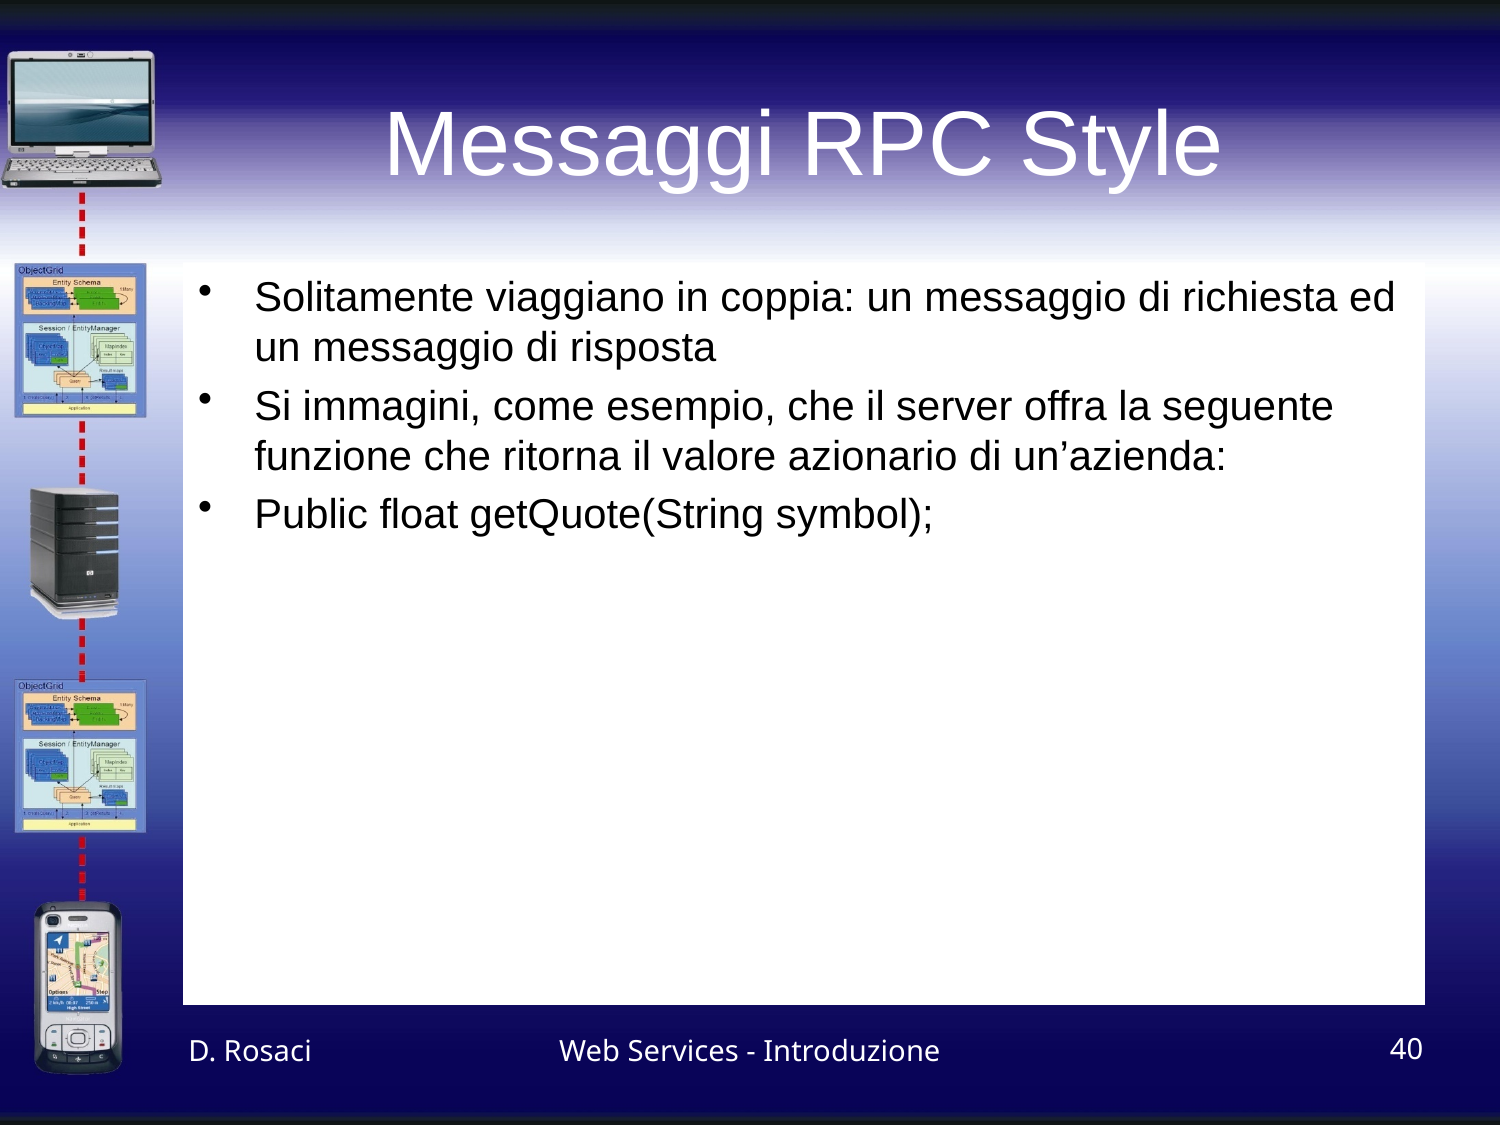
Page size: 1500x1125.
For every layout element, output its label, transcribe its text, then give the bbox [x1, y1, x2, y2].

list Solitamente viaggiano in coppia: un messaggio di richiesta ed un messaggio di risposta Si immagini, come esempio, che il server offra la seguente funzione che ritorna il valore azionario di un’azienda: Public float getQuote(String symbol); [182, 262, 1426, 1006]
slide_number D. Rosaci [74, 1024, 426, 1103]
title Messaggi RPC Style [182, 44, 1426, 233]
footer Web Services - Introduzione [512, 1024, 988, 1103]
picture [0, 0, 1500, 1125]
